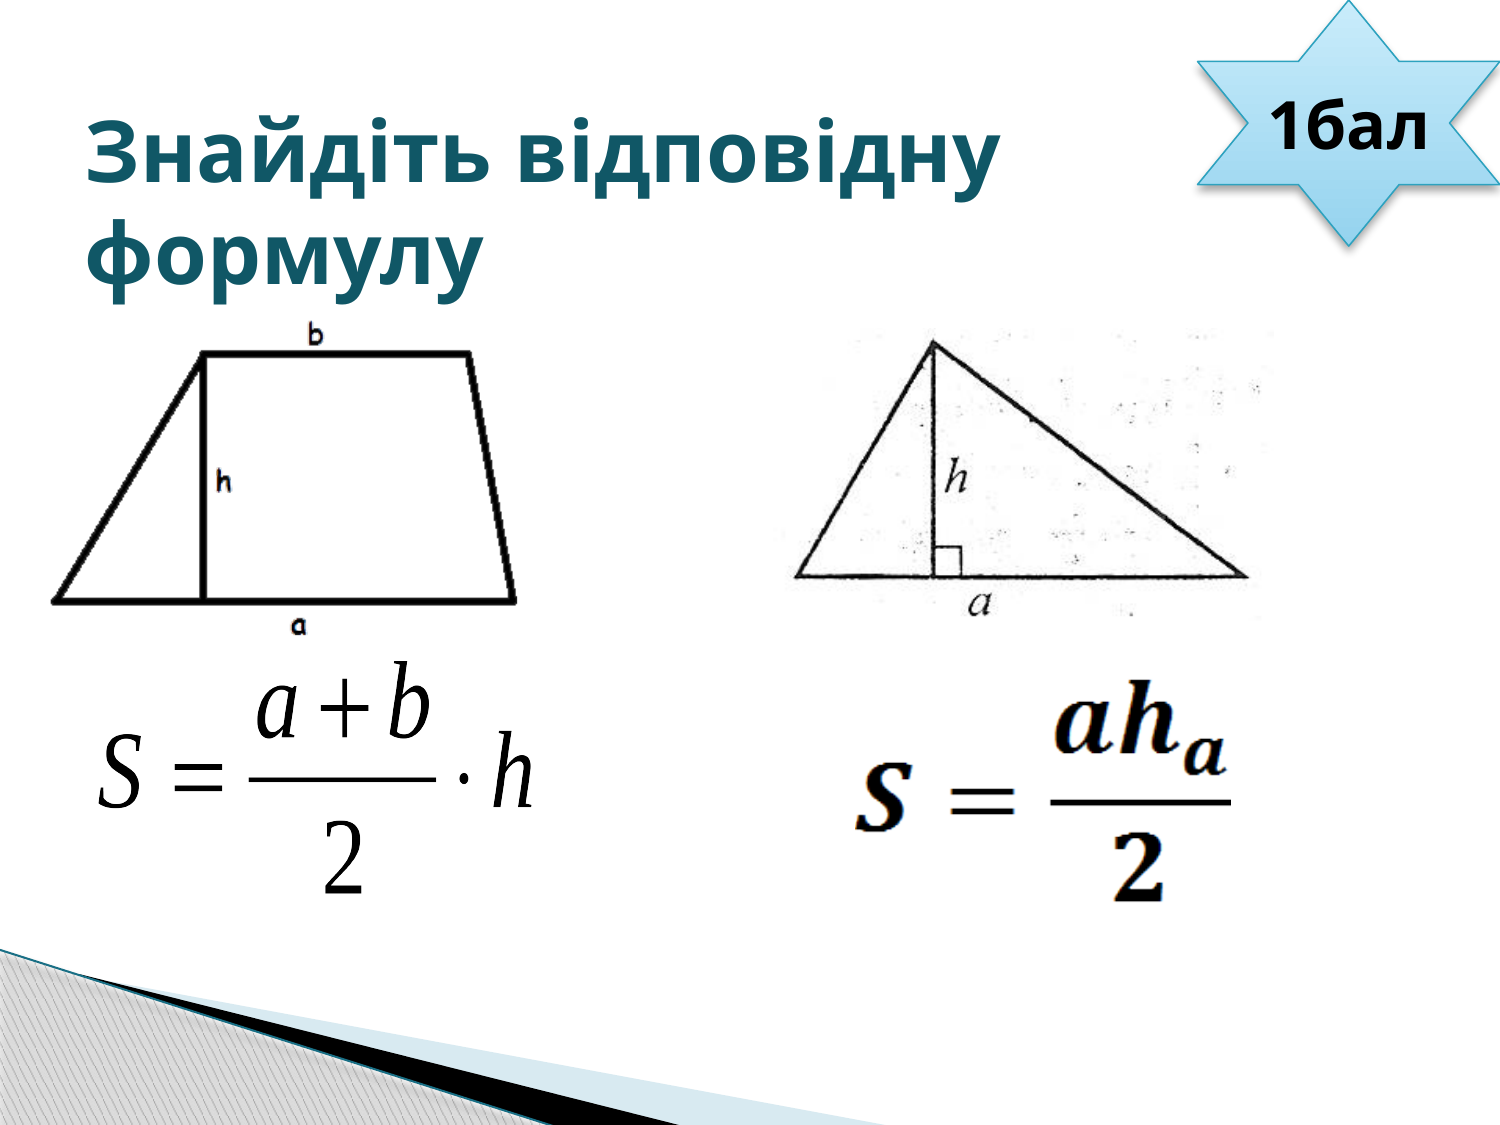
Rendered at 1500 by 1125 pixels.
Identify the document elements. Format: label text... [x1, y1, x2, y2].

picture [773, 327, 1274, 621]
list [46, 316, 527, 645]
picture [81, 632, 550, 918]
text_box 1бал [1196, 1, 1500, 186]
title Знайдіть відповідну формулу [70, 105, 1421, 293]
picture [855, 667, 1231, 922]
